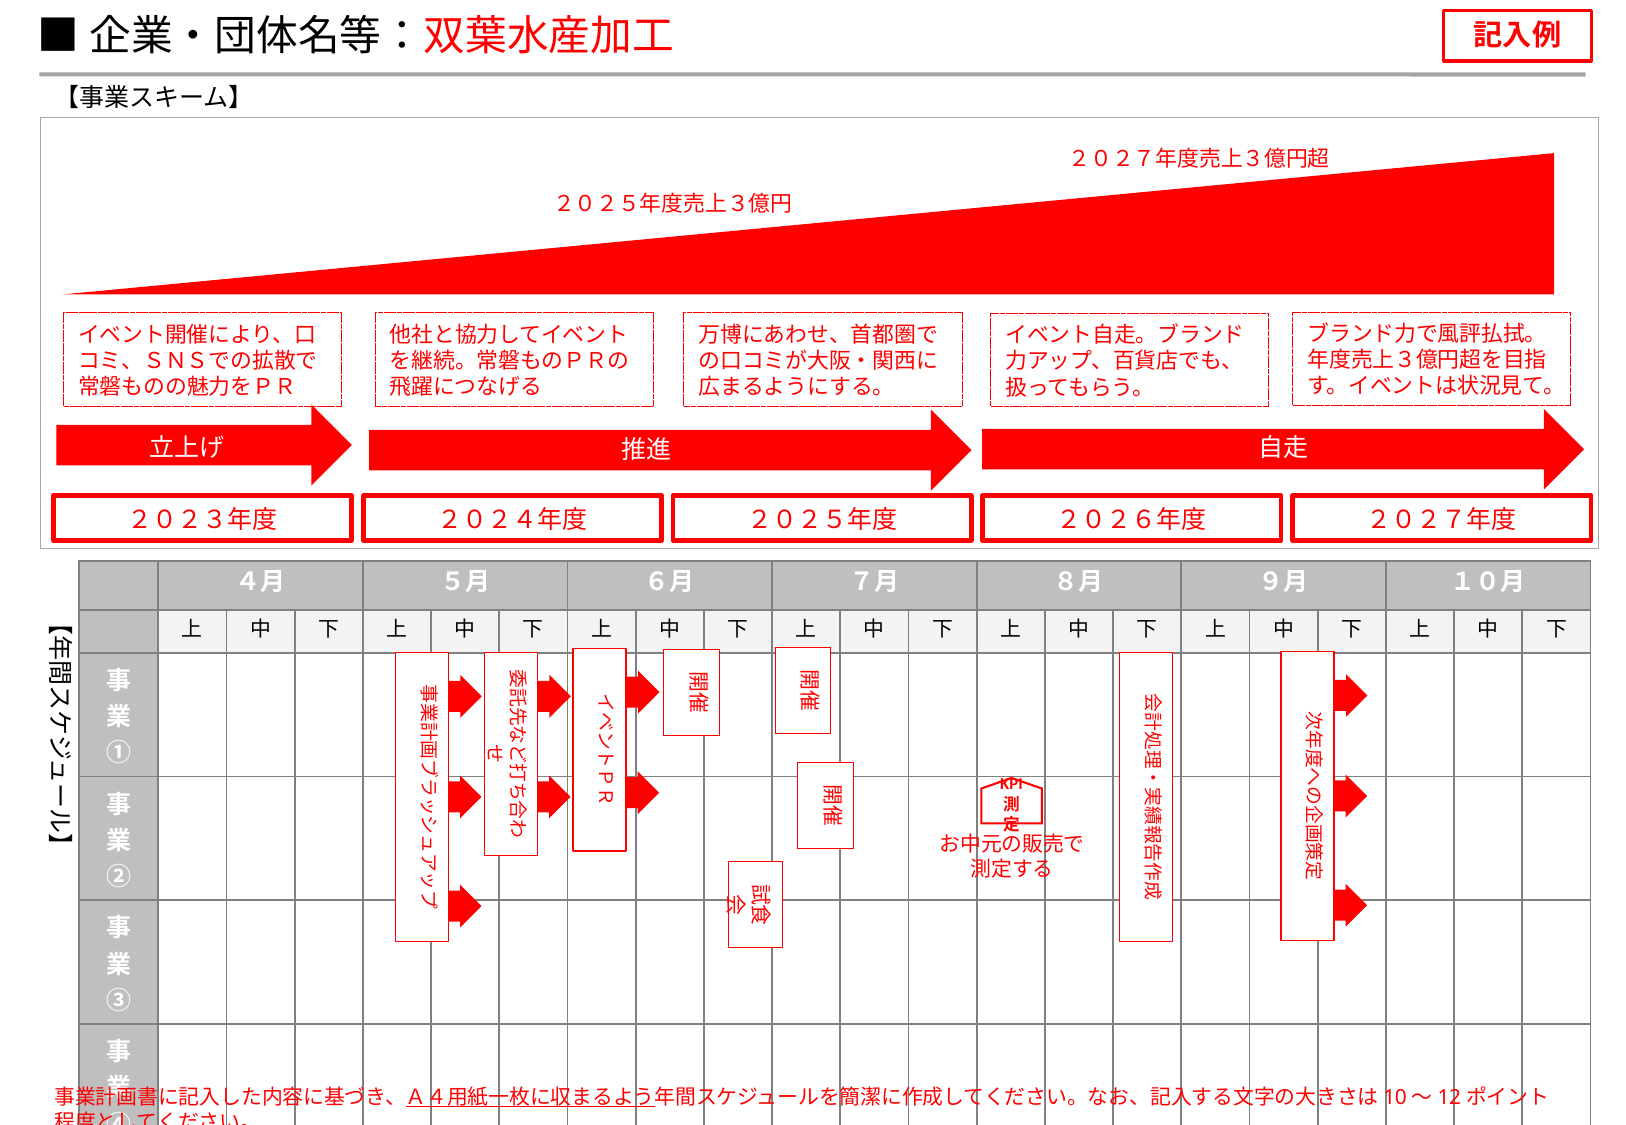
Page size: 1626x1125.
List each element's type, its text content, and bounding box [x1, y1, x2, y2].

table_cell [159, 1025, 226, 1075]
text_box 開催 [775, 647, 831, 734]
table_cell [296, 1025, 362, 1075]
table_cell [773, 901, 839, 1023]
text_box 自走 [1175, 424, 1391, 469]
table_cell [1319, 901, 1385, 1023]
text_box 【事業スキーム】 [39, 74, 918, 120]
table_cell [432, 1025, 498, 1075]
table_cell [1046, 1025, 1112, 1075]
table_cell [978, 888, 1044, 899]
text_box 試食会 [728, 861, 783, 948]
text_box ２０２７年度売上３億円超 [1053, 137, 1539, 179]
text_box ２０２４年度 [363, 495, 662, 541]
table_cell [1455, 901, 1521, 1023]
table_cell [1182, 901, 1249, 1023]
table_cell 事業① [84, 654, 157, 776]
table_cell [364, 901, 430, 1023]
table_cell 下 [705, 611, 771, 652]
table_cell [637, 777, 703, 899]
text_box [538, 672, 573, 721]
table_cell [159, 901, 226, 1023]
table_cell 中 [1250, 611, 1317, 652]
table_cell 下 [909, 611, 976, 652]
text_box [368, 407, 973, 494]
table_cell [626, 709, 635, 776]
text_box [449, 772, 483, 821]
table_cell [364, 1025, 430, 1075]
table_cell [227, 654, 294, 776]
text_box 事業計画ブラッシュアップ [395, 652, 449, 942]
text_box ２０２５年度売上３億円 [538, 181, 1024, 223]
table_header ９月 [1182, 562, 1385, 609]
table_cell [773, 1025, 839, 1075]
text_box [980, 406, 1586, 493]
table_cell [1523, 777, 1590, 899]
text_box 記入例 [1443, 10, 1592, 62]
text_box ２０２５年度 [672, 495, 972, 541]
text_box [538, 772, 573, 821]
text_box [62, 151, 1556, 296]
table_cell 上 [568, 611, 635, 652]
table_cell [637, 901, 703, 1023]
table_cell [978, 901, 1044, 1023]
table_cell [159, 654, 226, 776]
text_box 開催 [797, 762, 854, 849]
table_cell 事業② [84, 777, 157, 899]
text_box 会計処理・実績報告作成 [1119, 652, 1173, 942]
table_cell [978, 654, 1044, 776]
table_cell [449, 654, 484, 696]
text_box [55, 407, 354, 489]
table_cell [909, 777, 976, 899]
table_cell [296, 901, 362, 1023]
table_cell [1173, 777, 1180, 899]
table_cell 上 [1182, 611, 1249, 652]
table_cell [1523, 901, 1590, 1023]
table_cell [500, 1025, 567, 1075]
text_box 開催 [663, 649, 720, 736]
table_cell [1182, 654, 1249, 776]
table_cell [637, 654, 703, 776]
table_header ４月 [159, 562, 362, 609]
text_box ■企業・団体名等：双葉水産加工 [22, 0, 1533, 75]
table_header ７月 [773, 562, 976, 609]
table_cell 中 [637, 611, 703, 652]
text_box [449, 672, 484, 721]
table_cell [1387, 654, 1453, 776]
table_cell 中 [841, 611, 908, 652]
table_cell [773, 777, 839, 899]
table_cell 上 [364, 611, 430, 652]
text_box 推進 [538, 425, 754, 471]
text_box イベント開催により、口コミ、ＳＮＳでの拡散で常磐ものの魅力をＰＲ [63, 312, 342, 407]
table_cell [773, 654, 839, 776]
table_cell 中 [1046, 611, 1112, 652]
table_cell 中 [432, 611, 498, 652]
table_cell [84, 611, 157, 652]
table_cell [1250, 1025, 1317, 1075]
table_cell [1114, 777, 1119, 899]
text_box [626, 768, 661, 817]
table_cell 中 [227, 611, 294, 652]
table_cell 下 [1319, 611, 1385, 652]
table_cell [1114, 1025, 1180, 1075]
table_cell 上 [978, 611, 1044, 652]
text_box [1334, 671, 1369, 720]
table_cell [538, 703, 567, 776]
table_cell [568, 654, 573, 696]
table_cell [1319, 1025, 1385, 1075]
table_cell [1387, 777, 1453, 899]
table_cell [568, 1025, 635, 1075]
table_cell [841, 1025, 908, 1075]
table_cell [568, 777, 573, 796]
table_cell 上 [159, 611, 226, 652]
table_cell [909, 1025, 976, 1075]
table_header ５月 [364, 562, 567, 609]
text_box [1334, 772, 1369, 820]
table_cell [568, 697, 573, 776]
table_cell [296, 654, 362, 776]
table_cell [1523, 654, 1590, 776]
text_box 立上げ [79, 424, 295, 469]
table_cell [1173, 654, 1180, 776]
table_cell [978, 777, 1008, 823]
table_cell 事業③ [80, 901, 157, 1023]
table_cell [978, 1025, 1044, 1075]
table_cell 下 [500, 611, 567, 652]
table_cell [1250, 901, 1317, 1023]
table_cell [909, 901, 976, 1023]
text_box ブランド力で風評払拭。年度売上３億円超を目指す。イベントは状況見て。 [1292, 312, 1571, 406]
text_box ２０２７年度 [1292, 495, 1592, 541]
table_cell [909, 654, 976, 776]
table_cell [637, 1025, 703, 1075]
table_cell [1523, 1025, 1590, 1125]
table_cell [705, 777, 771, 899]
table_cell [449, 697, 484, 776]
text_box イベント自走。ブランド力アップ、百貨店でも、扱ってもらう。 [990, 313, 1269, 407]
table_cell [1046, 654, 1112, 776]
table_cell [1455, 654, 1521, 776]
table_cell [841, 901, 908, 1023]
table_cell 下 [1114, 611, 1180, 652]
table_cell 中 [1455, 611, 1521, 652]
text_box ２０２３年度 [53, 495, 352, 541]
table_cell [1334, 654, 1385, 776]
text_box [449, 882, 483, 931]
table_cell [1046, 901, 1112, 1023]
table_cell [705, 901, 771, 1023]
text_box KPI 測定 [980, 776, 1043, 823]
table_header [80, 562, 157, 609]
table_cell [227, 1025, 294, 1075]
text_box 次年度への企画策定 [1281, 651, 1334, 941]
table_cell [705, 1025, 771, 1075]
table_cell [568, 797, 635, 899]
table_cell [500, 803, 567, 899]
text_box [1334, 881, 1369, 930]
table_cell [1455, 777, 1521, 899]
table_cell [1387, 1025, 1453, 1075]
table_cell [554, 777, 567, 790]
table_cell [364, 777, 395, 899]
table_cell [1250, 777, 1281, 899]
table_cell [227, 901, 294, 1023]
table_cell [449, 777, 498, 899]
text_box 【年間スケジュール】 [23, 595, 84, 907]
table_header ８月 [978, 562, 1180, 609]
table_cell [841, 777, 908, 899]
table_cell [1250, 654, 1281, 776]
text_box イベントＰＲ [573, 648, 626, 851]
table_cell [1182, 777, 1249, 899]
table_cell 事業④ [80, 1025, 157, 1075]
table_cell 下 [296, 611, 362, 652]
table_cell [296, 777, 362, 899]
table_cell [1182, 1025, 1249, 1075]
table_header １０月 [1387, 562, 1590, 609]
table_cell [364, 654, 395, 776]
table_cell [841, 654, 908, 776]
table_cell 下 [1523, 611, 1590, 652]
text_box [40, 117, 1599, 549]
table_cell [1334, 777, 1385, 899]
table_cell [1114, 901, 1180, 1023]
table_cell 上 [773, 611, 839, 652]
table_cell [1046, 777, 1112, 899]
table_cell [1455, 1025, 1521, 1075]
text_box 万博にあわせ、首都圏での口コミが大阪・関西に広まるようにする。 [683, 312, 963, 407]
text_box 委託先など打ち合わせ [484, 652, 538, 856]
table_cell [1387, 901, 1453, 1023]
table_cell [1015, 777, 1044, 823]
table_cell [227, 777, 294, 899]
table_cell [159, 777, 226, 899]
table_cell [538, 654, 567, 690]
table_cell 上 [1387, 611, 1453, 652]
table_cell [568, 901, 635, 1023]
table_cell [432, 901, 498, 1023]
text_box 他社と協力してイベントを継続。常磐ものＰＲの飛躍につなげる [375, 312, 654, 407]
text_box ２０２６年度 [982, 495, 1281, 541]
text_box [626, 668, 661, 717]
table_cell [1114, 654, 1119, 776]
table_cell [705, 654, 771, 776]
table_header ６月 [568, 562, 771, 609]
table_cell [500, 901, 567, 1023]
text_box 事業計画書に記入した内容に基づき、Ａ４用紙一枚に収まるよう年間スケジュールを簡潔に作成してください。なお、記入する文字の大きさは10～12ポイント程度としてください。 [39, 1075, 1566, 1125]
table_cell [626, 654, 635, 675]
text_box お中元の販売で測定する [922, 823, 1102, 888]
